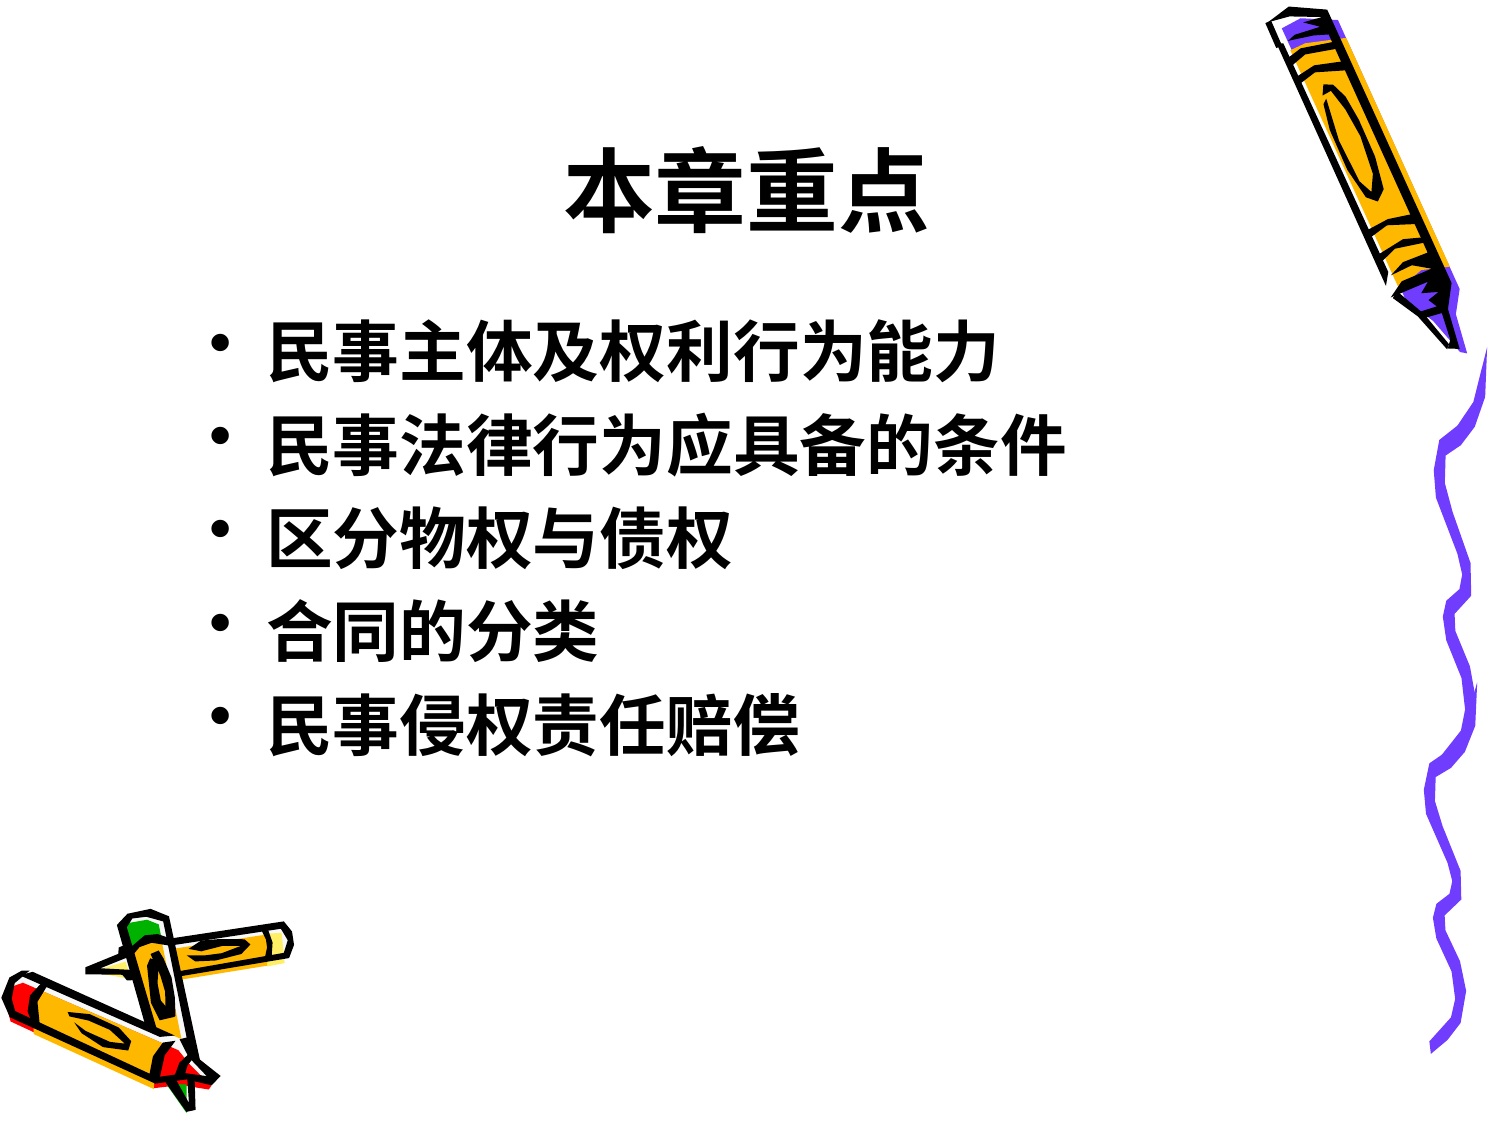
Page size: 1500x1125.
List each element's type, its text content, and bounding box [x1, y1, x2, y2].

list 民事主体及权利行为能力 民事法律行为应具备的条件 区分物权与债权 合同的分类 民事侵权责任赔偿 [194, 302, 1458, 793]
title 本章重点 [182, 66, 1311, 252]
